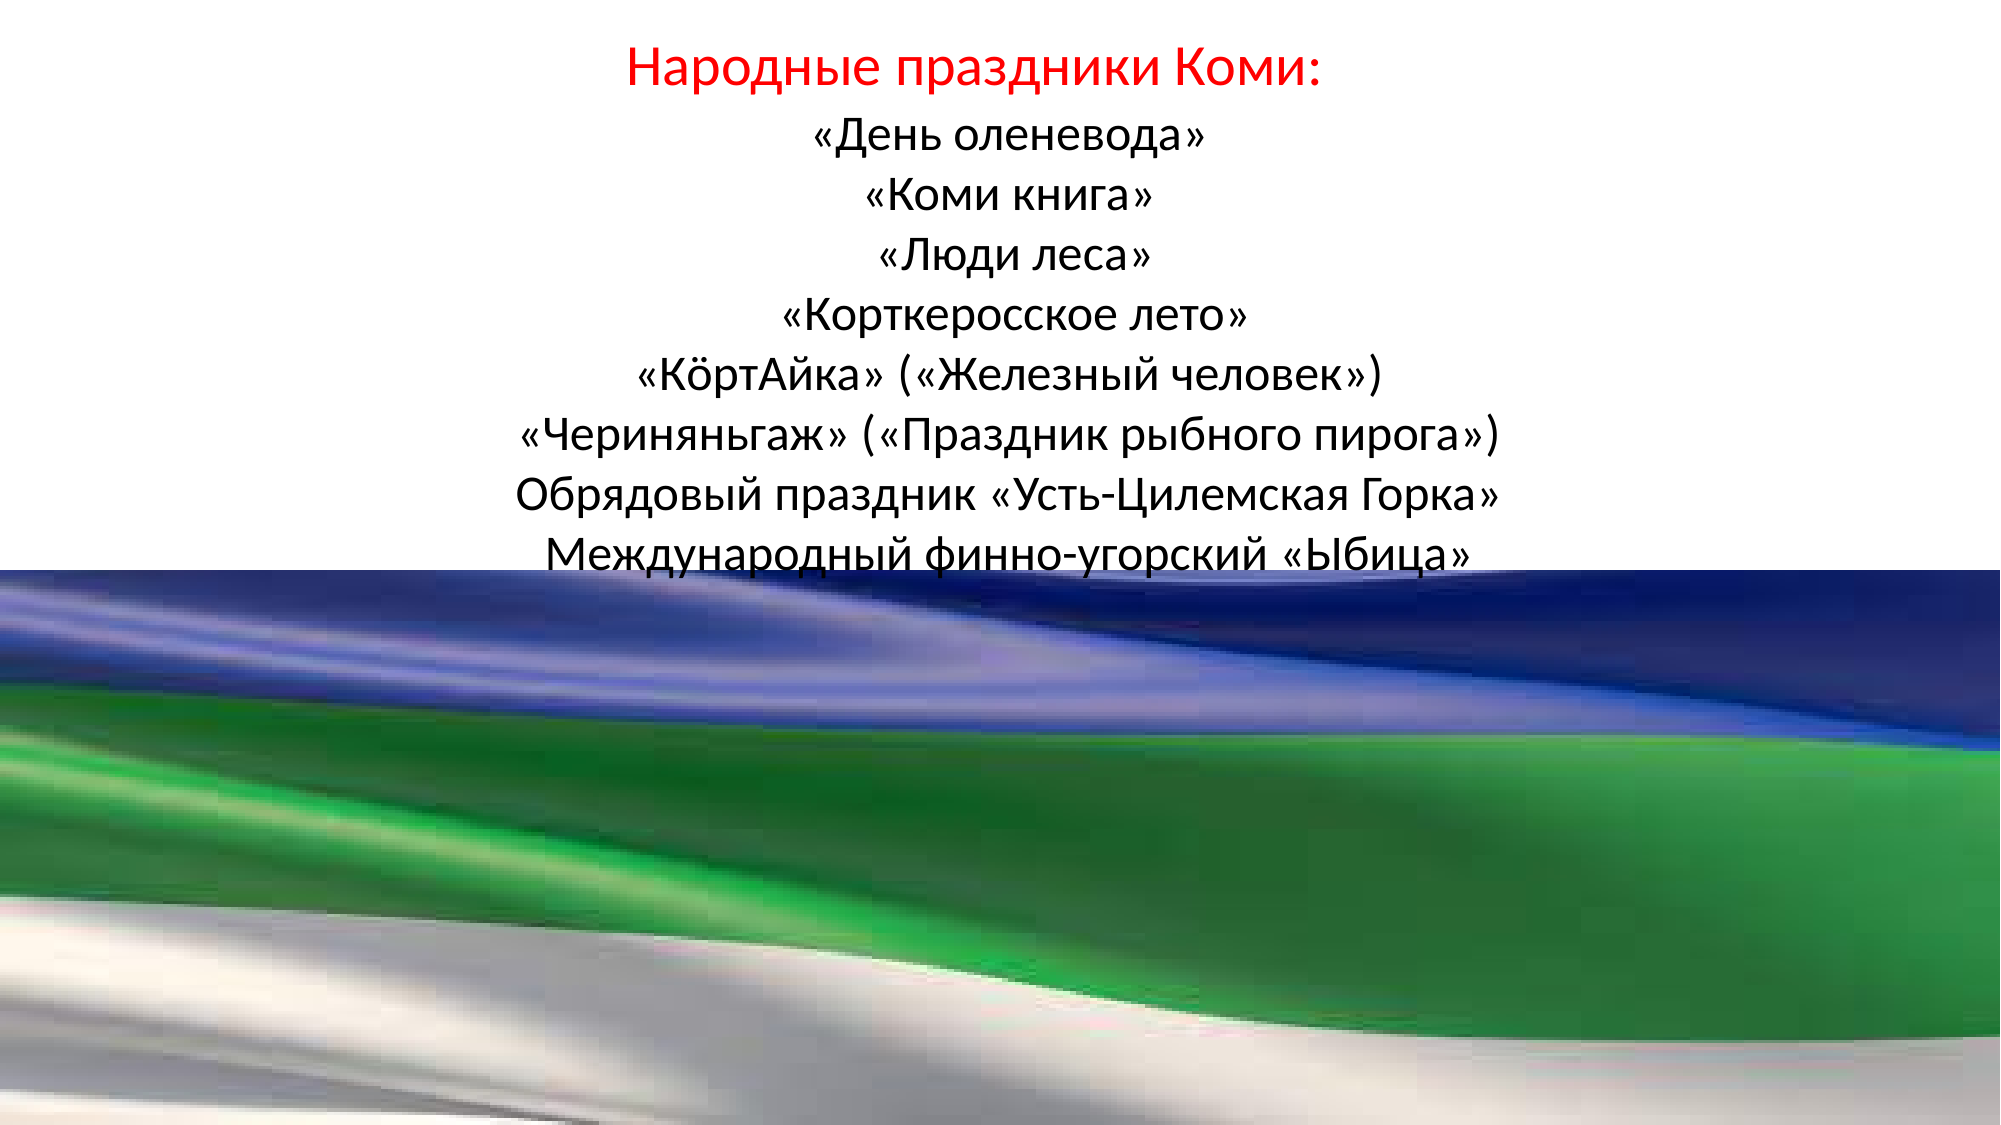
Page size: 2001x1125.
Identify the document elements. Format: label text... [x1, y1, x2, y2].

picture [0, 570, 2000, 1125]
text_box Народные праздники Коми: [0, 20, 1979, 105]
text_box «День оленевода» «Коми книга» «Люди леса» «Корткеросское лето» «КöртАйка» («Железный человек») «Чериняньгаж» («Праздник рыбного пирога») Обрядовый праздник «Усть-Цилемская Горка» Международный финно-угорский «Ыбица» [260, 92, 1757, 570]
